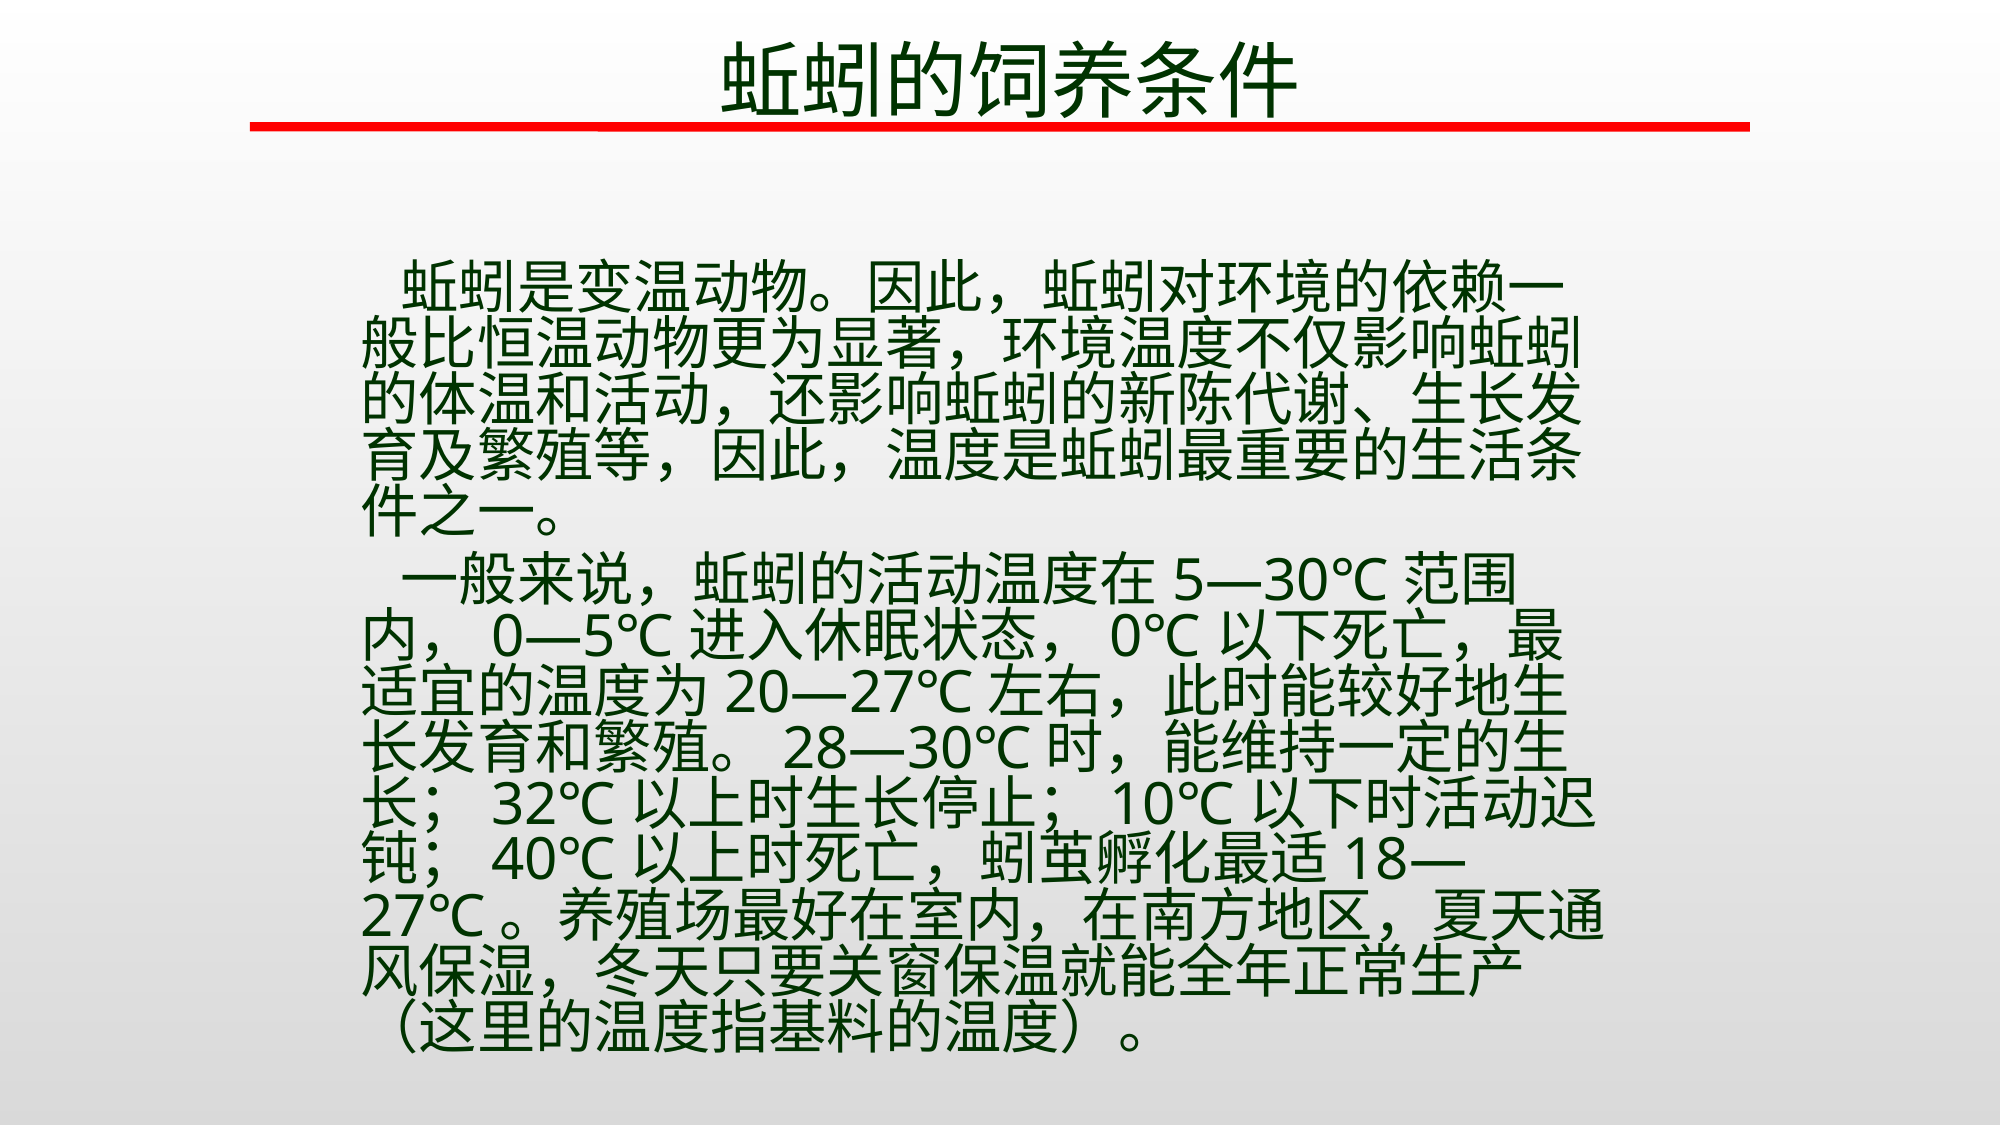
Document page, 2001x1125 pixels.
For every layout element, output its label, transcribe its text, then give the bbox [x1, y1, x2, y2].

text_box 蚯蚓是变温动物。因此，蚯蚓对环境的依赖一般比恒温动物更为显著，环境温度不仅影响蚯蚓的体温和活动，还影响蚯蚓的新陈代谢、生长发育及繁殖等，因此，温度是蚯蚓最重要的生活条件之一。 一般来说，蚯蚓的活动温度在5—30℃范围内，0—5℃进入休眠状态，0℃以下死亡，最适宜的温度为20—27℃左右，此时能较好地生长发育和繁殖。28—30℃时，能维持一定的生长；32℃以上时生长停止；10℃以下时活动迟钝；40℃以上时死亡，蚓茧孵化最适18—27℃。养殖场最好在室内，在南方地区，夏天通风保湿，冬天只要关窗保温就能全年正常生产（这里的温度指基料的温度）。 [346, 256, 1636, 1067]
text_box 蚯蚓的饲养条件 [346, 1, 1643, 114]
